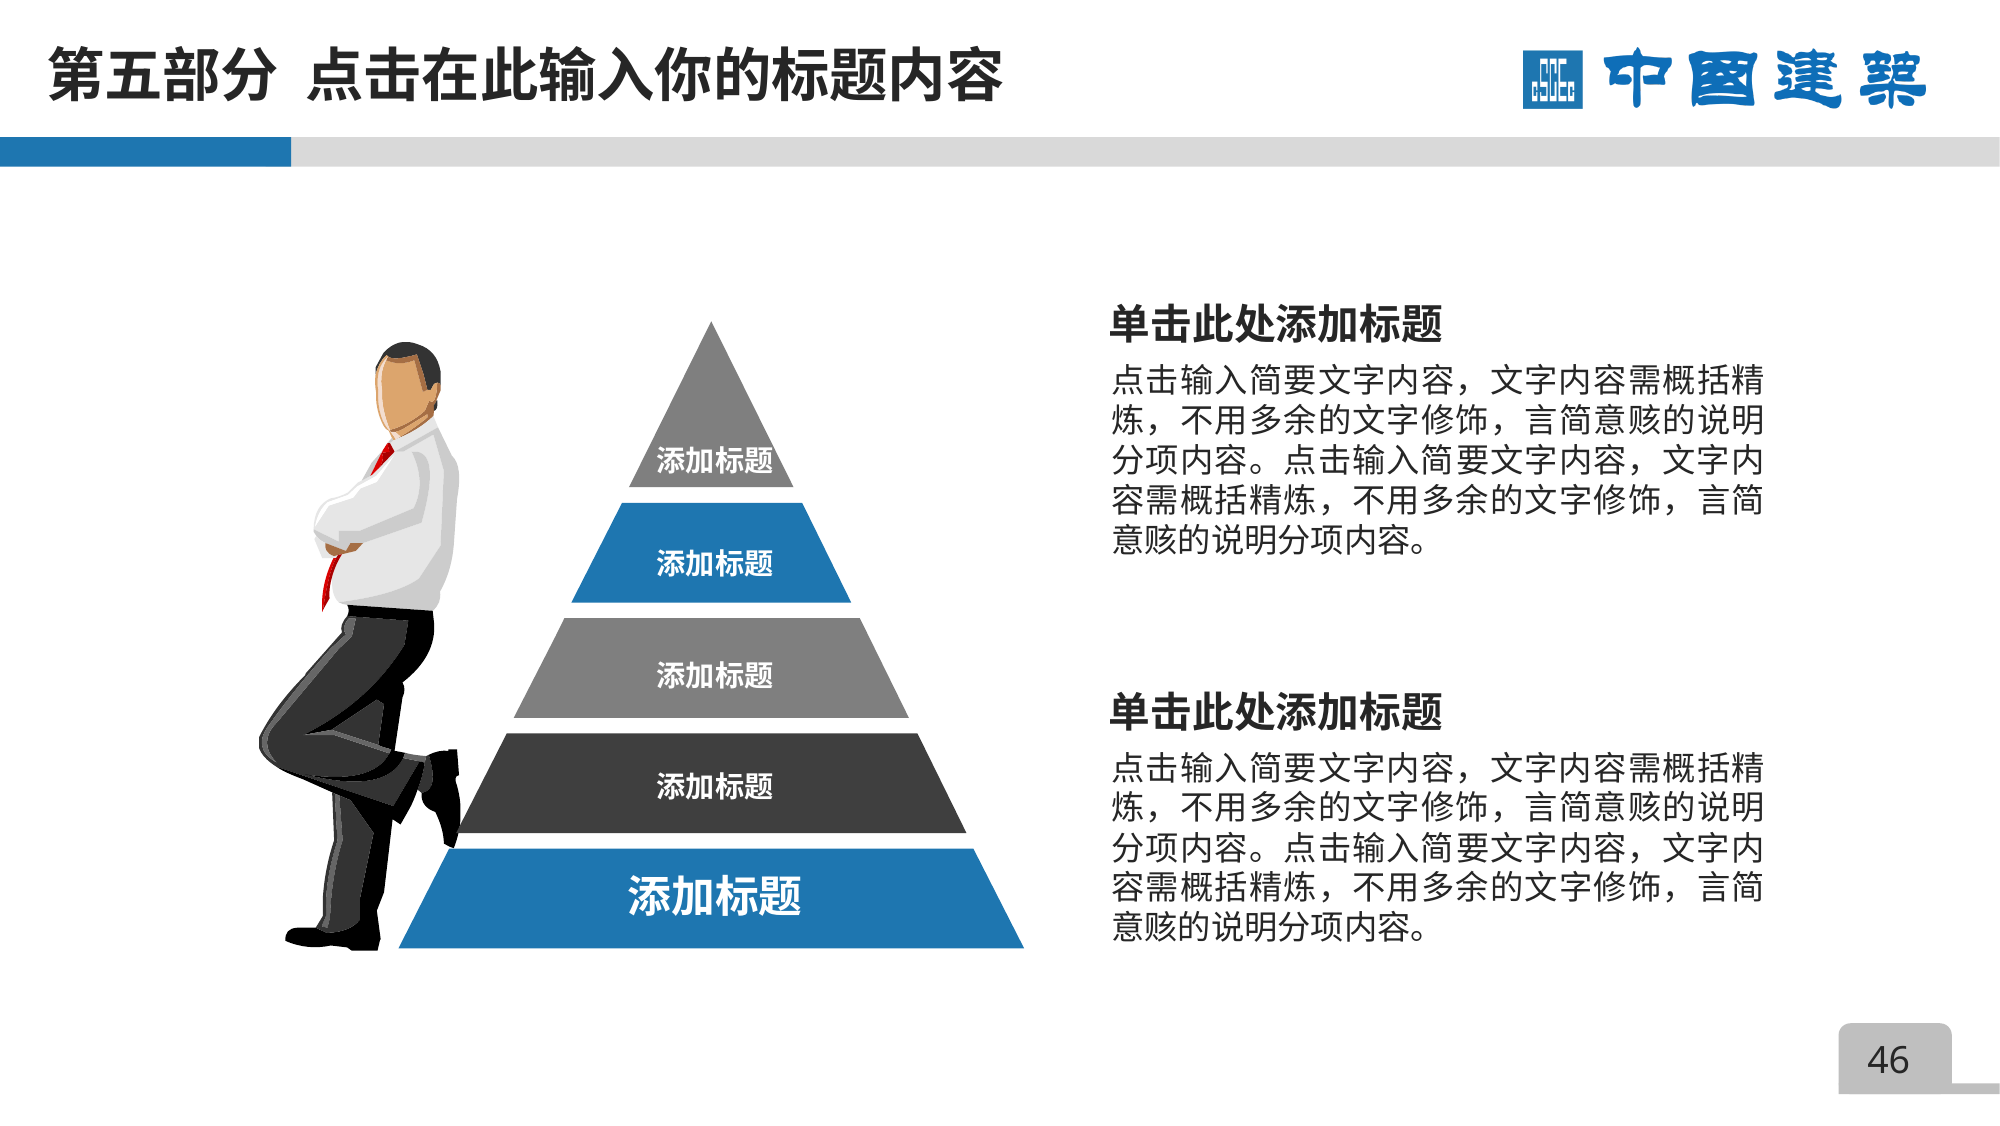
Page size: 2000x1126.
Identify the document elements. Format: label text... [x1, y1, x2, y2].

text_box 第五部分 点击在此输入你的标题内容 [31, 31, 1083, 116]
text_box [628, 320, 795, 488]
text_box 单击此处添加标题 [1094, 678, 1625, 743]
text_box 点击输入简要文字内容，文字内容需概括精炼，不用多余的文字修饰，言简意赅的说明分项内容。点击输入简要文字内容，文字内容需概括精炼，不用多余的文字修饰，言简意赅的说明分项内容。 [1096, 352, 1780, 567]
picture [258, 342, 461, 951]
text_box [513, 617, 910, 719]
text_box 单击此处添加标题 [1094, 290, 1625, 356]
picture [1523, 47, 1926, 109]
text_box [455, 733, 967, 834]
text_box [571, 502, 852, 603]
text_box 点击输入简要文字内容，文字内容需概括精炼，不用多余的文字修饰，言简意赅的说明分项内容。点击输入简要文字内容，文字内容需概括精炼，不用多余的文字修饰，言简意赅的说明分项内容。 [1096, 739, 1780, 954]
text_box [465, 848, 1025, 949]
